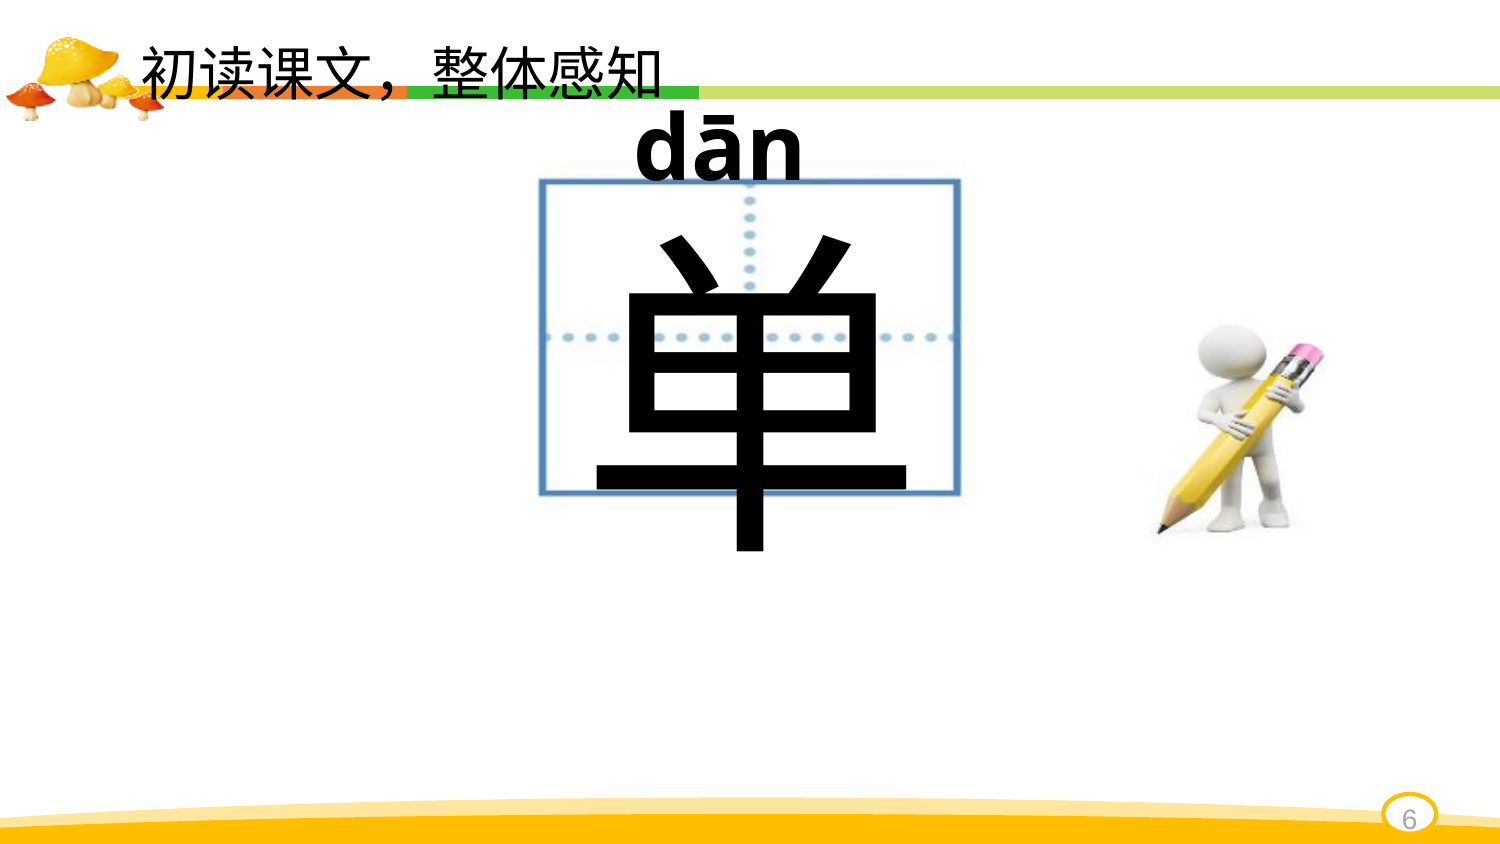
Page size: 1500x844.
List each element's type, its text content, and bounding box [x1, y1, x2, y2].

text_box 单 [563, 513, 964, 601]
text_box 初读课文，整体感知 [125, 29, 680, 114]
picture [1124, 319, 1362, 542]
picture [513, 161, 987, 513]
picture [6, 37, 164, 121]
text_box dān [618, 81, 909, 161]
